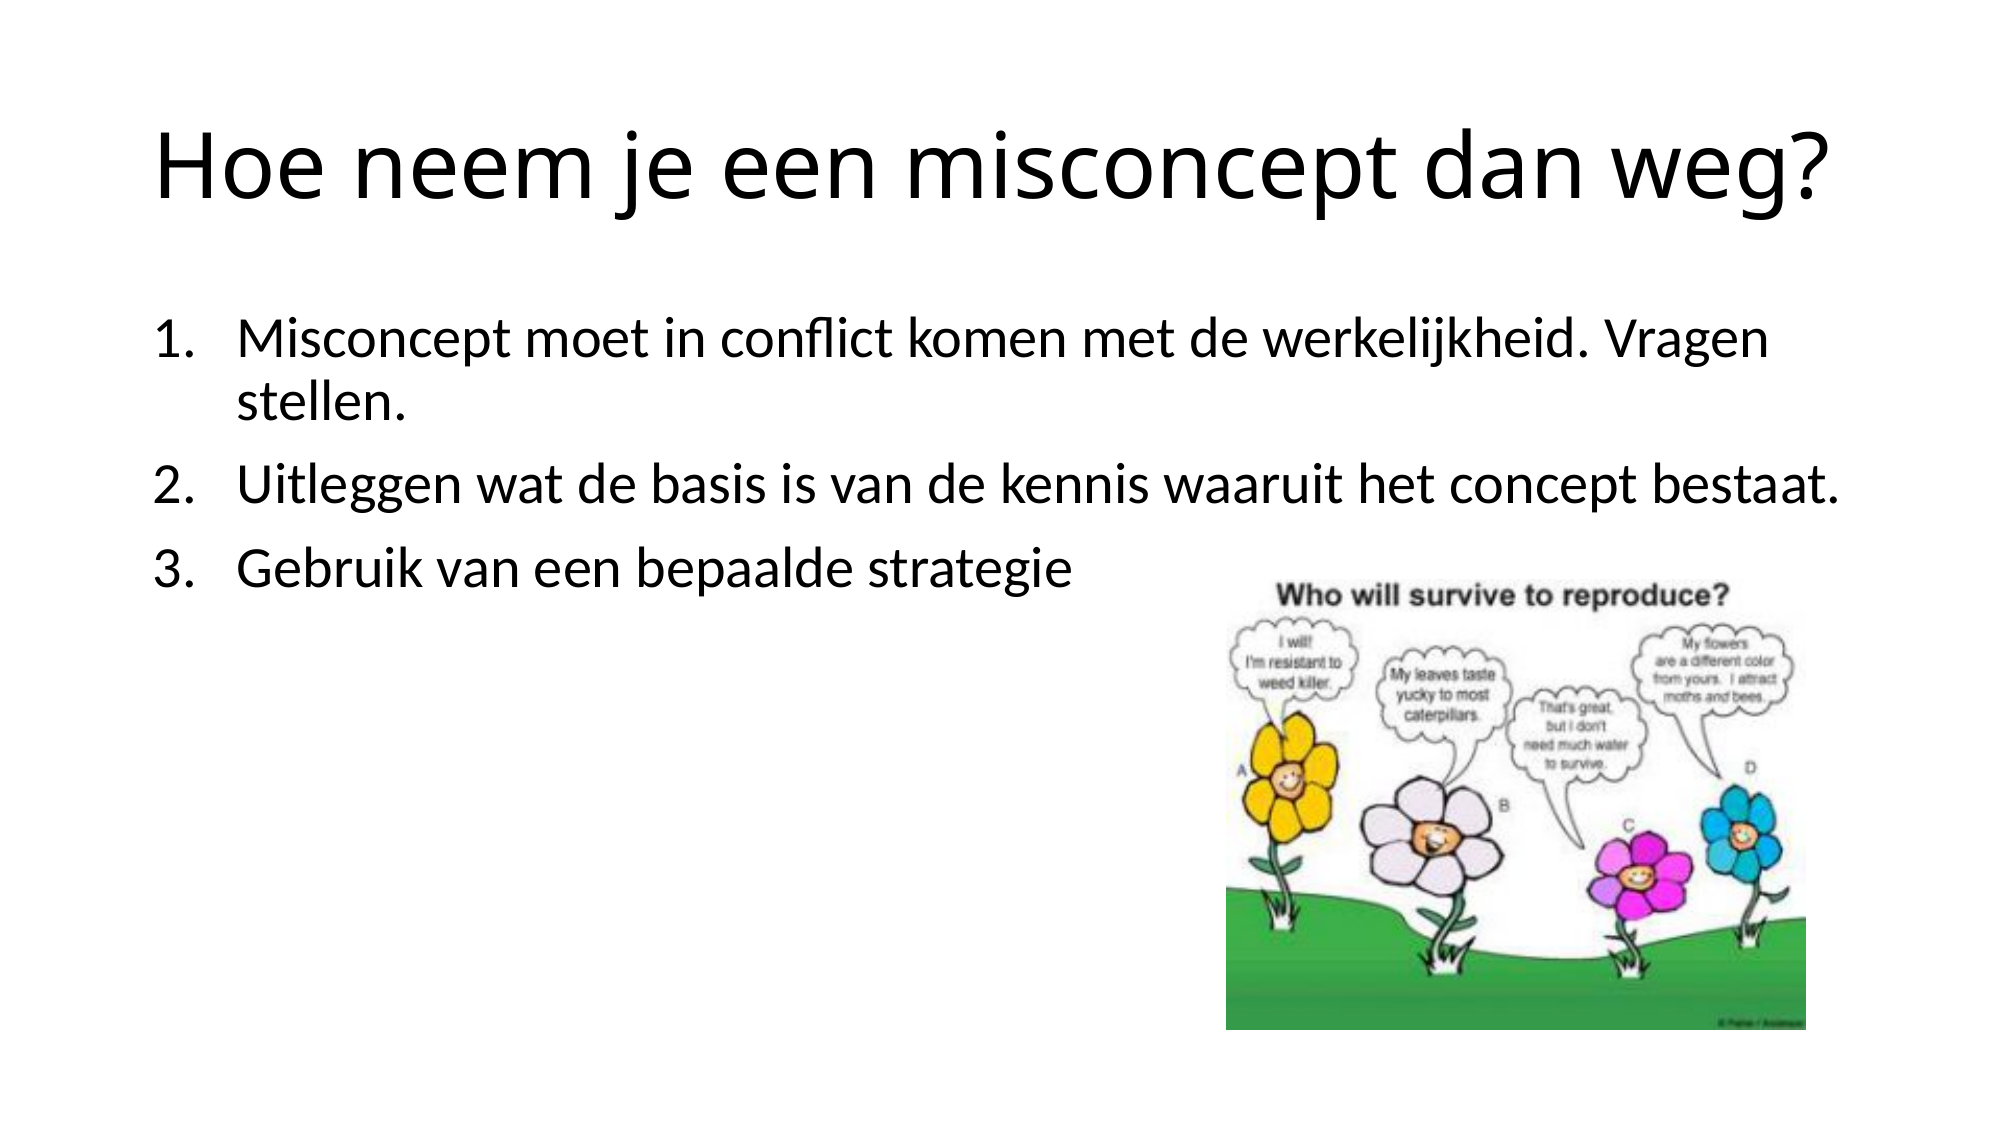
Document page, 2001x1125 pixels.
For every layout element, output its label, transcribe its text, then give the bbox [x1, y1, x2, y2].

list Misconcept moet in conflict komen met de werkelijkheid. Vragen stellen. Uitleggen wat de basis is van de kennis waaruit het concept bestaat. Gebruik van een bepaalde strategie [137, 299, 1863, 1014]
picture [1226, 579, 1806, 1030]
title Hoe neem je een misconcept dan weg? [137, 59, 1863, 278]
